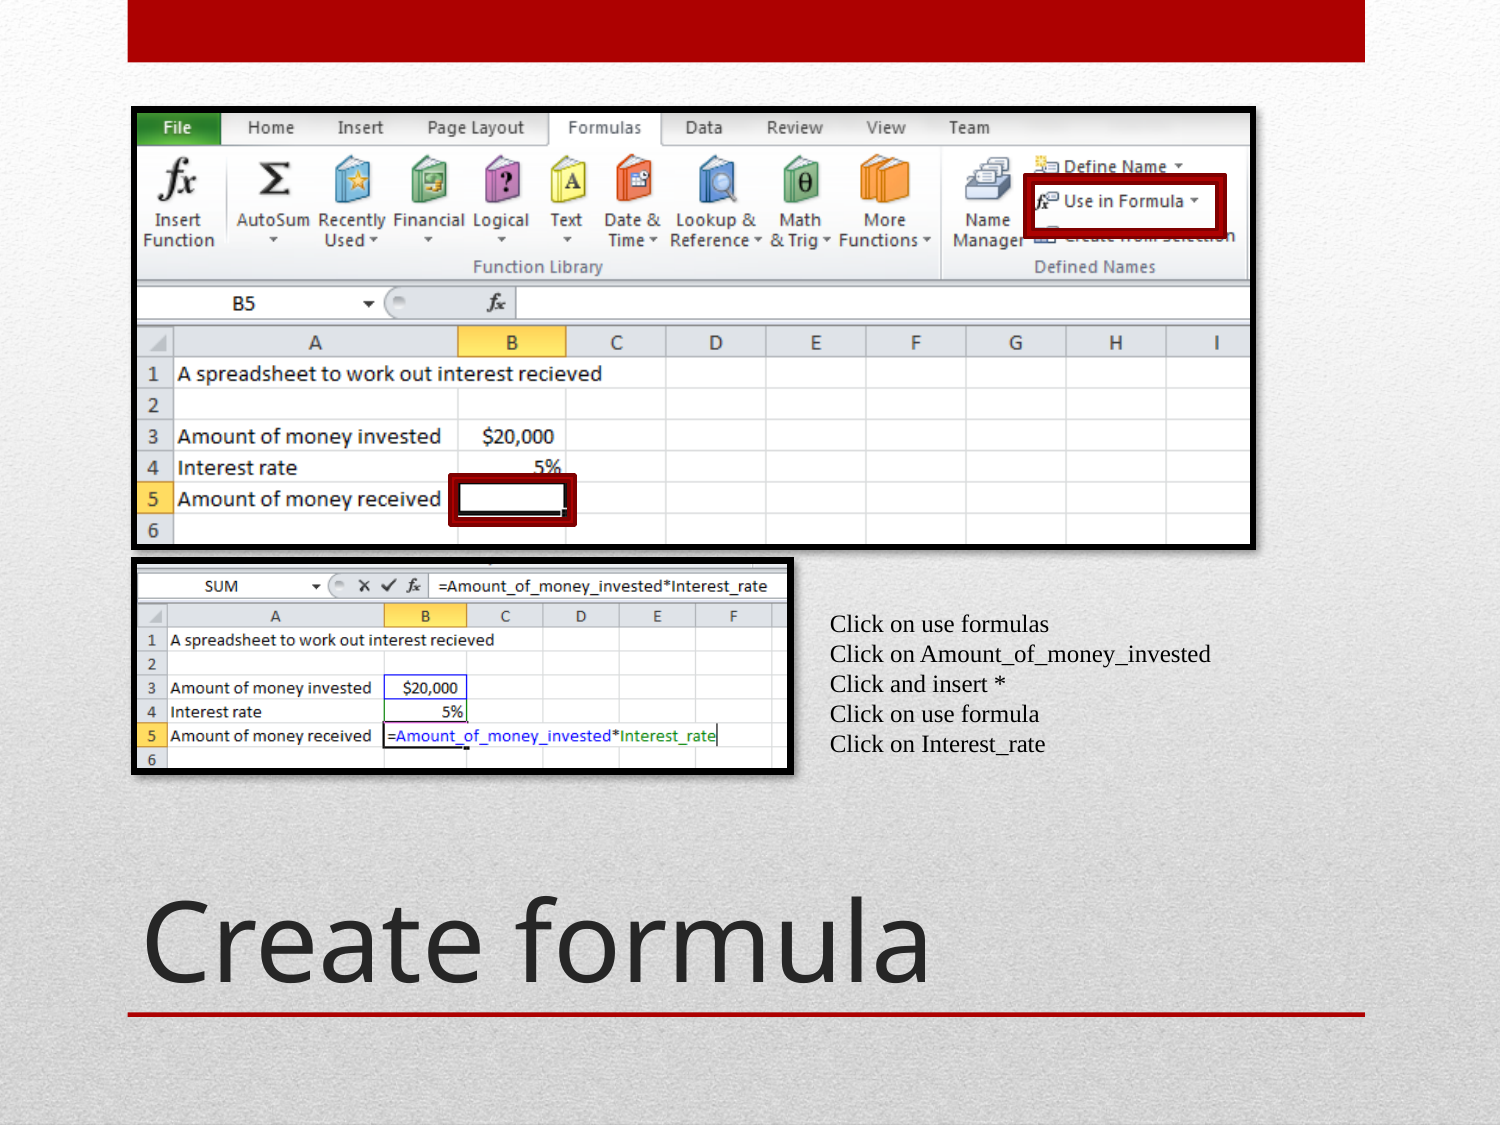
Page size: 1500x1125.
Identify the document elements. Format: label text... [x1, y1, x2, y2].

text_box Click on use formulas Click on Amount_of_money_invested Click and insert * Click on use formula Click on Interest_rate [815, 600, 1227, 765]
title Create formula [125, 750, 1238, 1013]
picture [136, 111, 1251, 545]
picture [136, 562, 789, 770]
